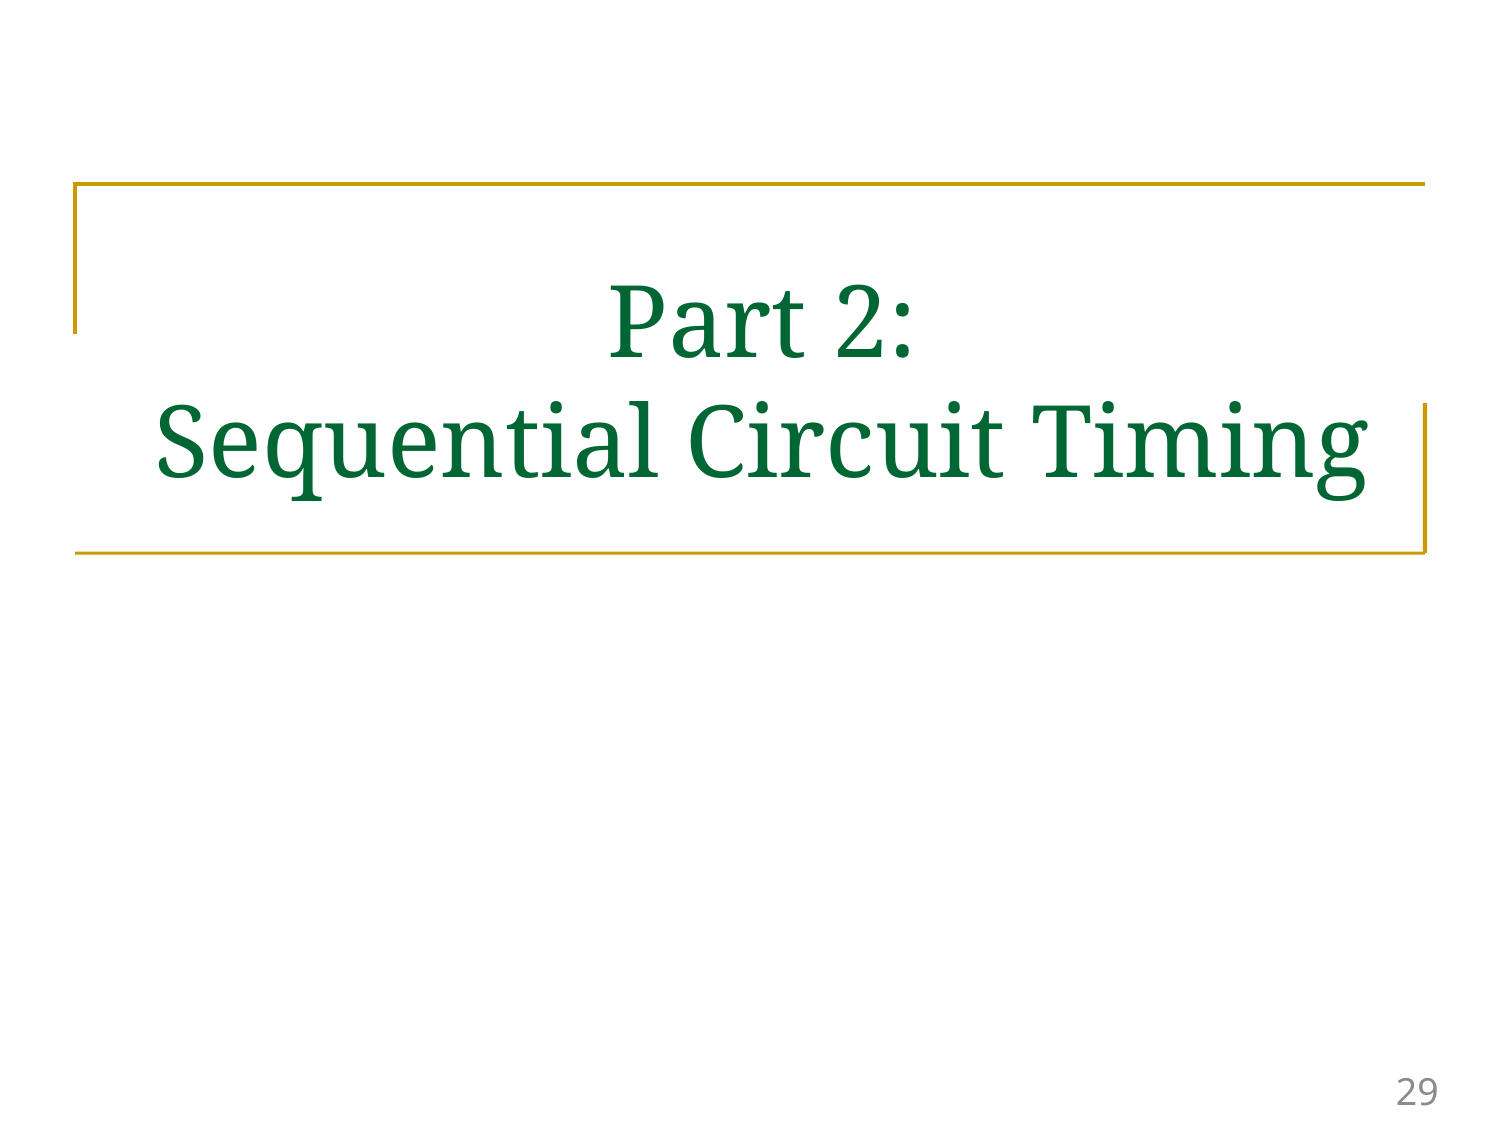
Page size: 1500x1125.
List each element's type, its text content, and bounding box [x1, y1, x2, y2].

title Part 2: Sequential Circuit Timing [112, 249, 1413, 538]
slide_number 29 [1116, 1063, 1454, 1124]
